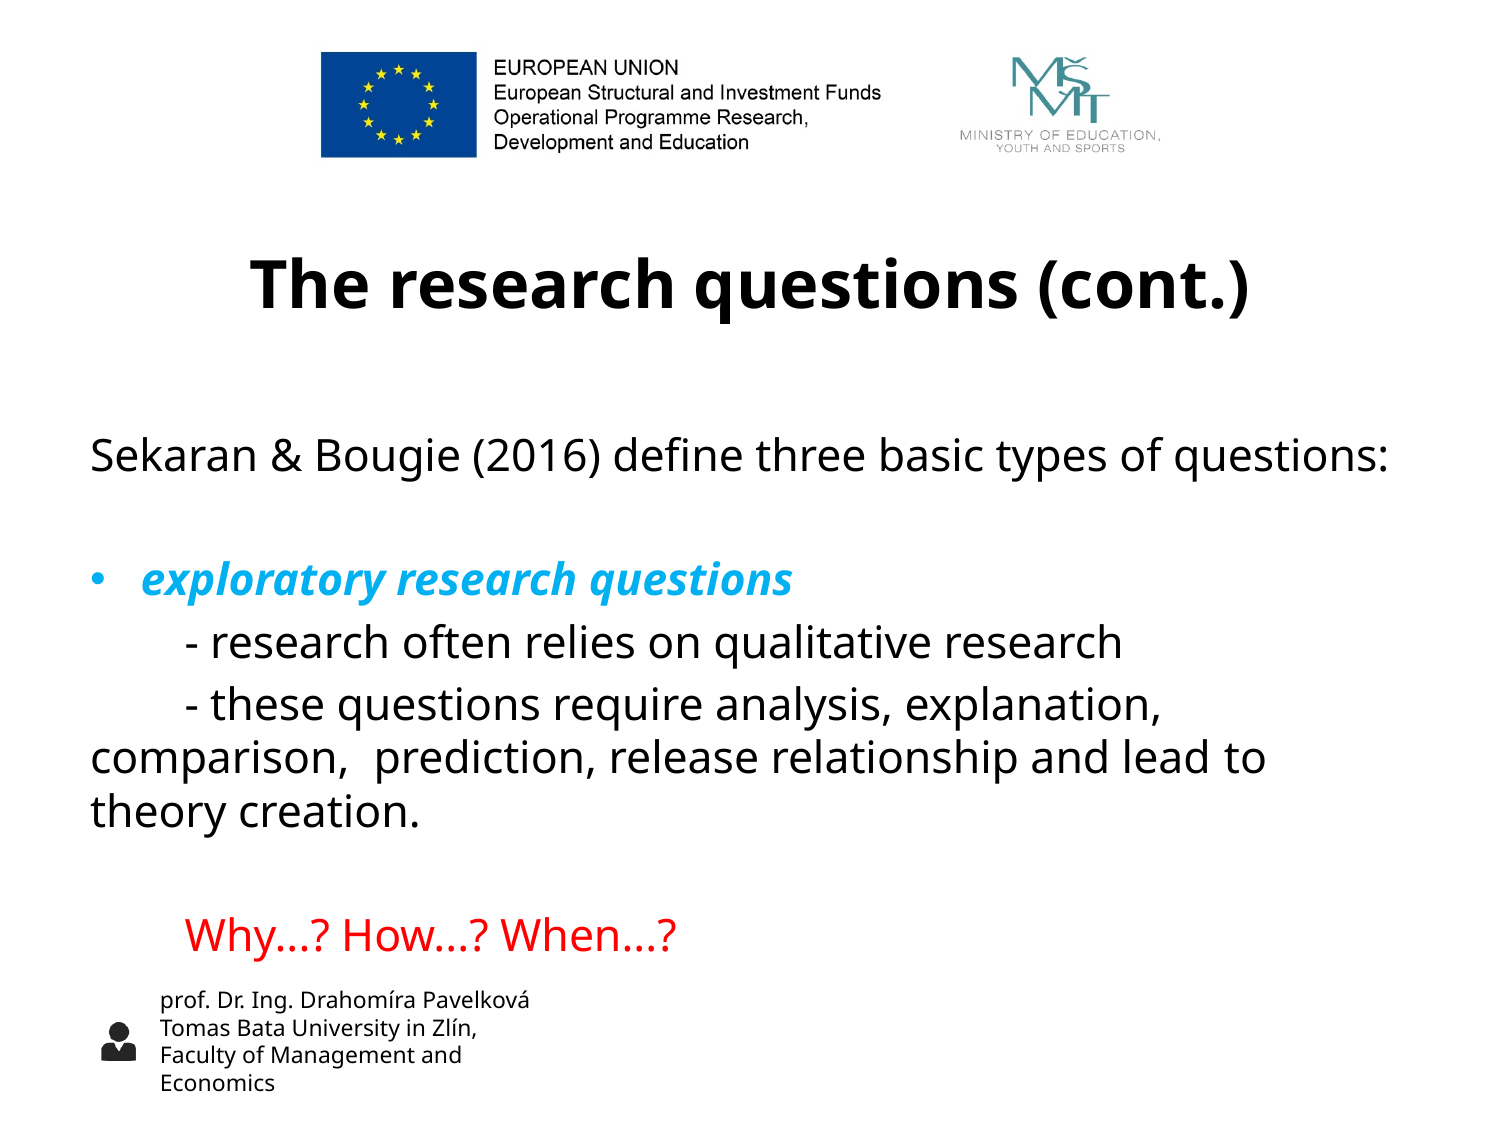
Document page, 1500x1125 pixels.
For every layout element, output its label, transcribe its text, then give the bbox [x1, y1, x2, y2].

picture [101, 1021, 136, 1062]
picture [268, 0, 1212, 210]
footer prof. Dr. Ing. Drahomíra Pavelková Tomas Bata University in Zlín, Faculty of Management and Economics [145, 999, 550, 1083]
list Sekaran & Bougie (2016) define three basic types of questions: exploratory research questions - research often relies on qualitative research - these questions require analysis, explanation, comparison, prediction, release relationship and lead to theory creation. Why...? How...? When...? [75, 419, 1425, 1005]
title The research questions (cont.) [75, 209, 1425, 354]
